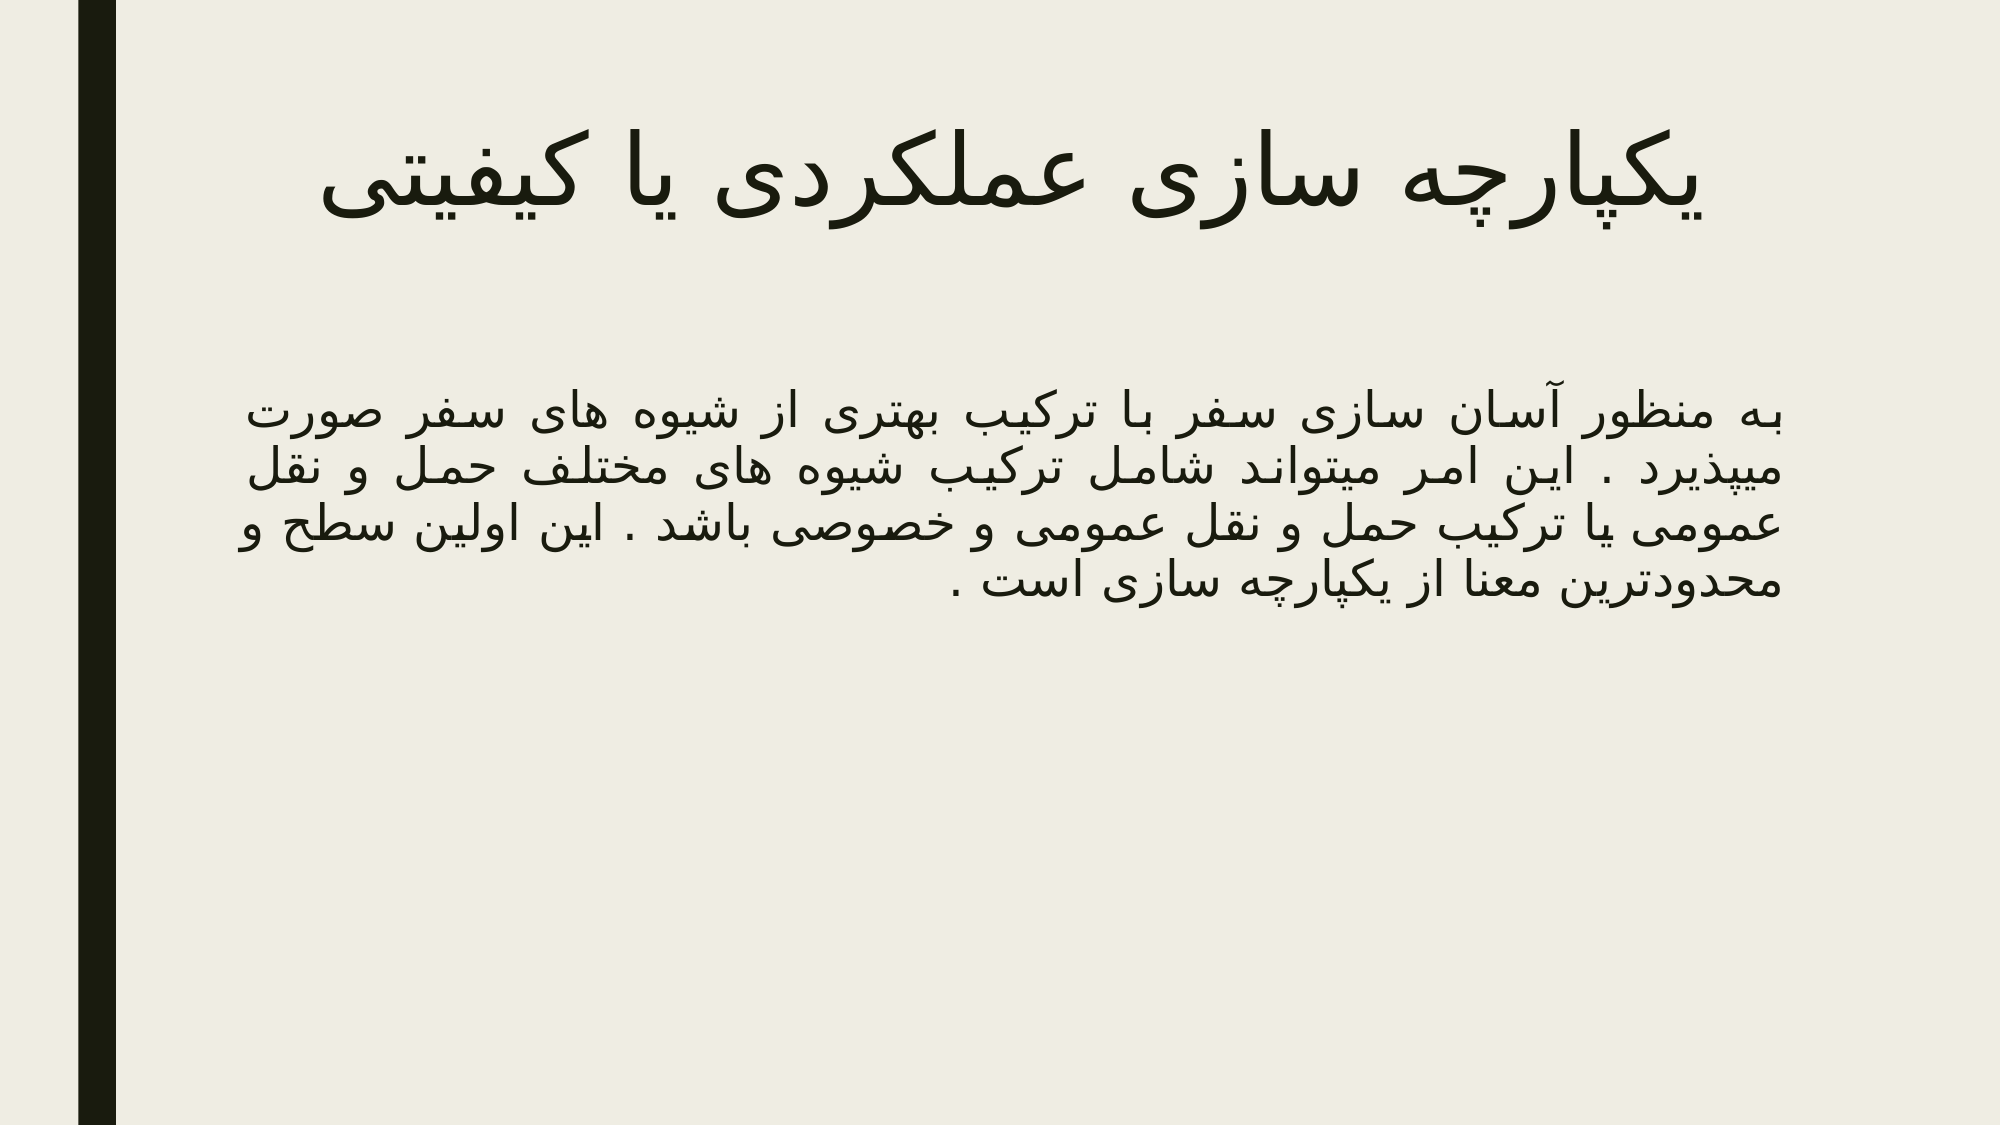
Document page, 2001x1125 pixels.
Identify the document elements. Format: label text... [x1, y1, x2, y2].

list به منظور آسان سازی سفر با ترکیب بهتری از شیوه های سفر صورت میپذیرد . این امر میتواند شامل ترکیب شیوه های مختلف حمل و نقل عمومی یا ترکیب حمل و نقل عمومی و خصوصی باشد . این اولین سطح و محدودترین معنا از یکپارچه سازی است . [225, 375, 1800, 963]
title یکپارچه سازی عملکردی یا کیفیتی [225, 112, 1800, 357]
